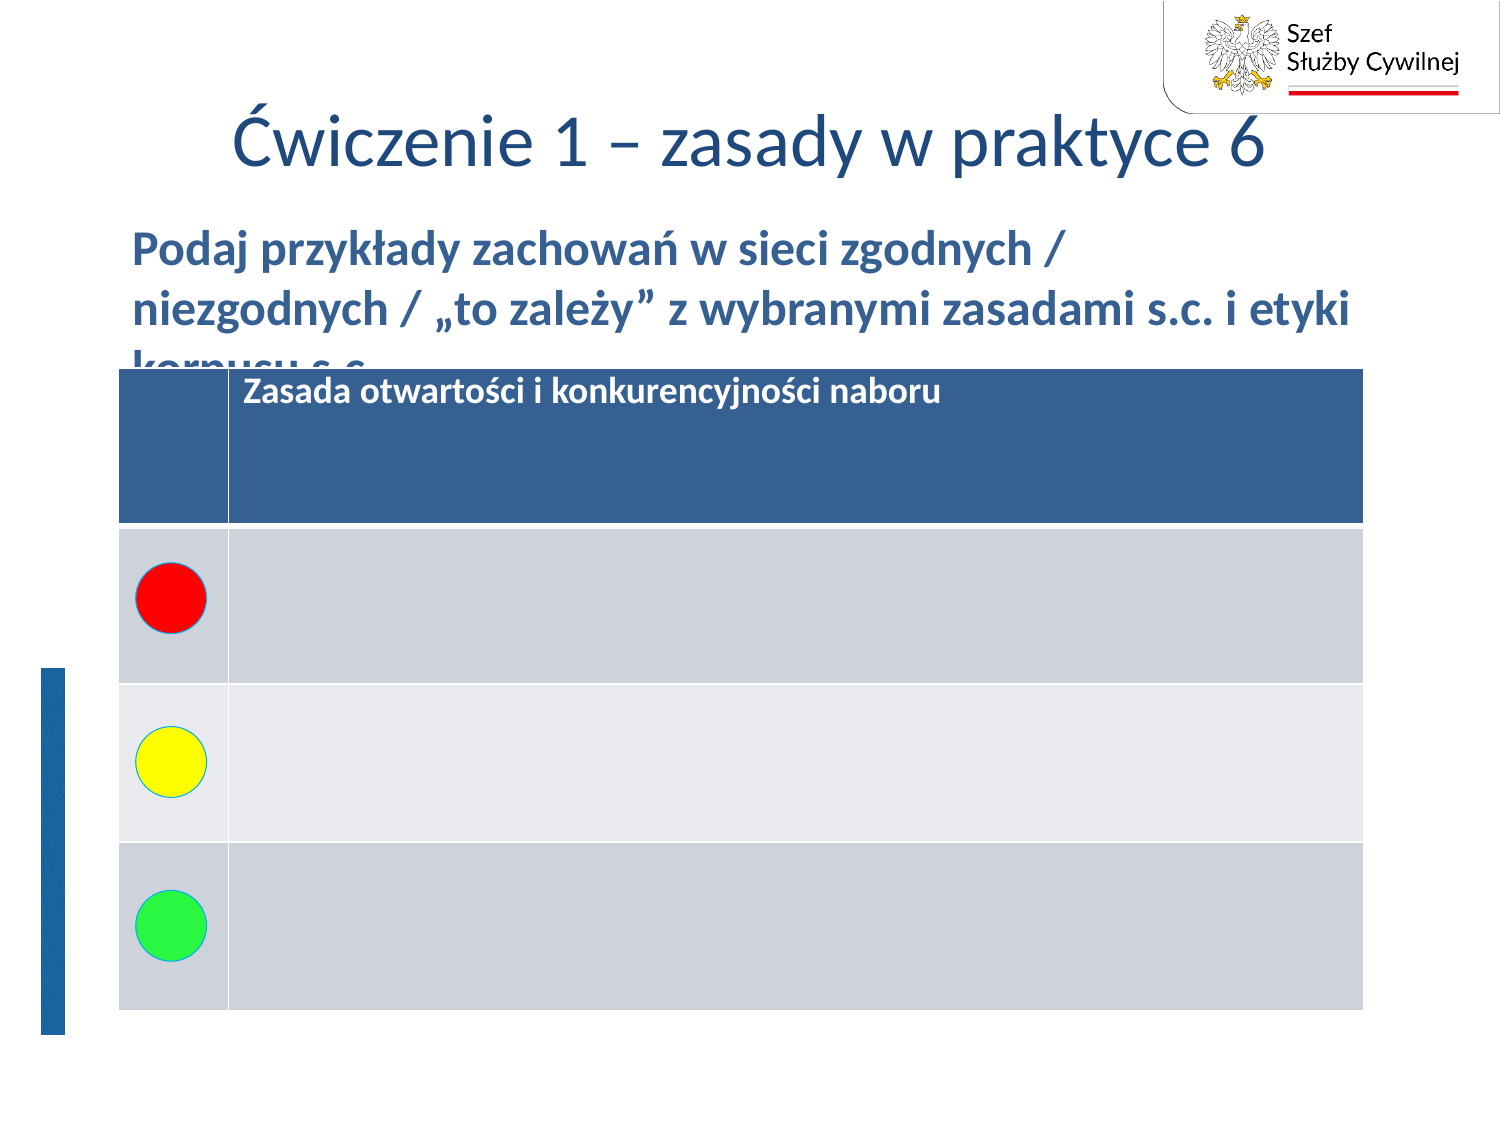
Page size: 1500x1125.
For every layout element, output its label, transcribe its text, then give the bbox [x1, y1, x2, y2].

title Ćwiczenie 1 – zasady w praktyce 6 [100, 83, 1400, 209]
table_cell [229, 529, 1363, 683]
table_cell [119, 843, 228, 1010]
picture [41, 668, 65, 1035]
picture [1163, 0, 1500, 114]
text_box [133, 724, 209, 800]
table_cell [119, 685, 228, 841]
table_header Zasada otwartości i konkurencyjności naboru [229, 369, 1363, 523]
text_box [133, 560, 209, 636]
table_cell [119, 529, 228, 683]
text_box [133, 888, 209, 964]
table_cell [229, 843, 1363, 1010]
table_header [119, 369, 228, 523]
table_cell [229, 685, 1363, 841]
text_box Podaj przykłady zachowań w sieci zgodnych / niezgodnych / „to zależy” z wybranymi zasadami s.c. i etyki korpusu s.c. [117, 208, 1382, 403]
